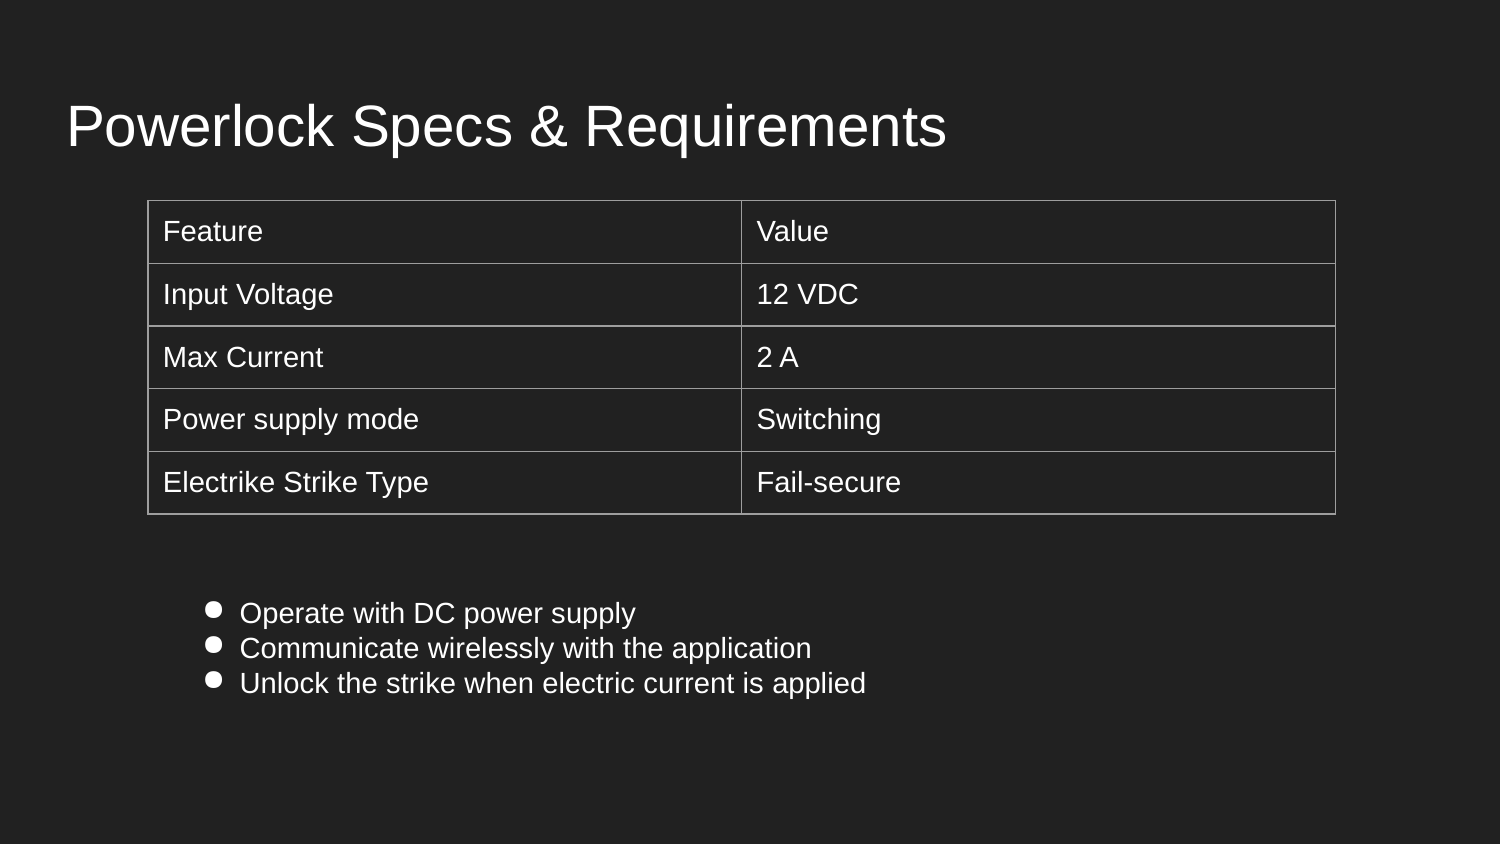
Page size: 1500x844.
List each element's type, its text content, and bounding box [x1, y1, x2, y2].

table_cell Input Voltage [149, 264, 741, 325]
table_cell Electrike Strike Type [149, 452, 741, 513]
text_box Operate with DC power supply Communicate wirelessly with the application Unlock the strike when electric current is applied [149, 579, 1336, 810]
table_cell Switching [742, 389, 1335, 451]
table_cell 2 A [742, 327, 1335, 388]
table_header Feature [149, 201, 741, 263]
table_cell Power supply mode [149, 389, 741, 451]
title Powerlock Specs & Requirements [51, 72, 1449, 167]
table_cell Max Current [149, 327, 741, 388]
table_cell 12 VDC [742, 264, 1335, 325]
table_cell Fail-secure [742, 452, 1335, 513]
table_header Value [742, 201, 1335, 263]
